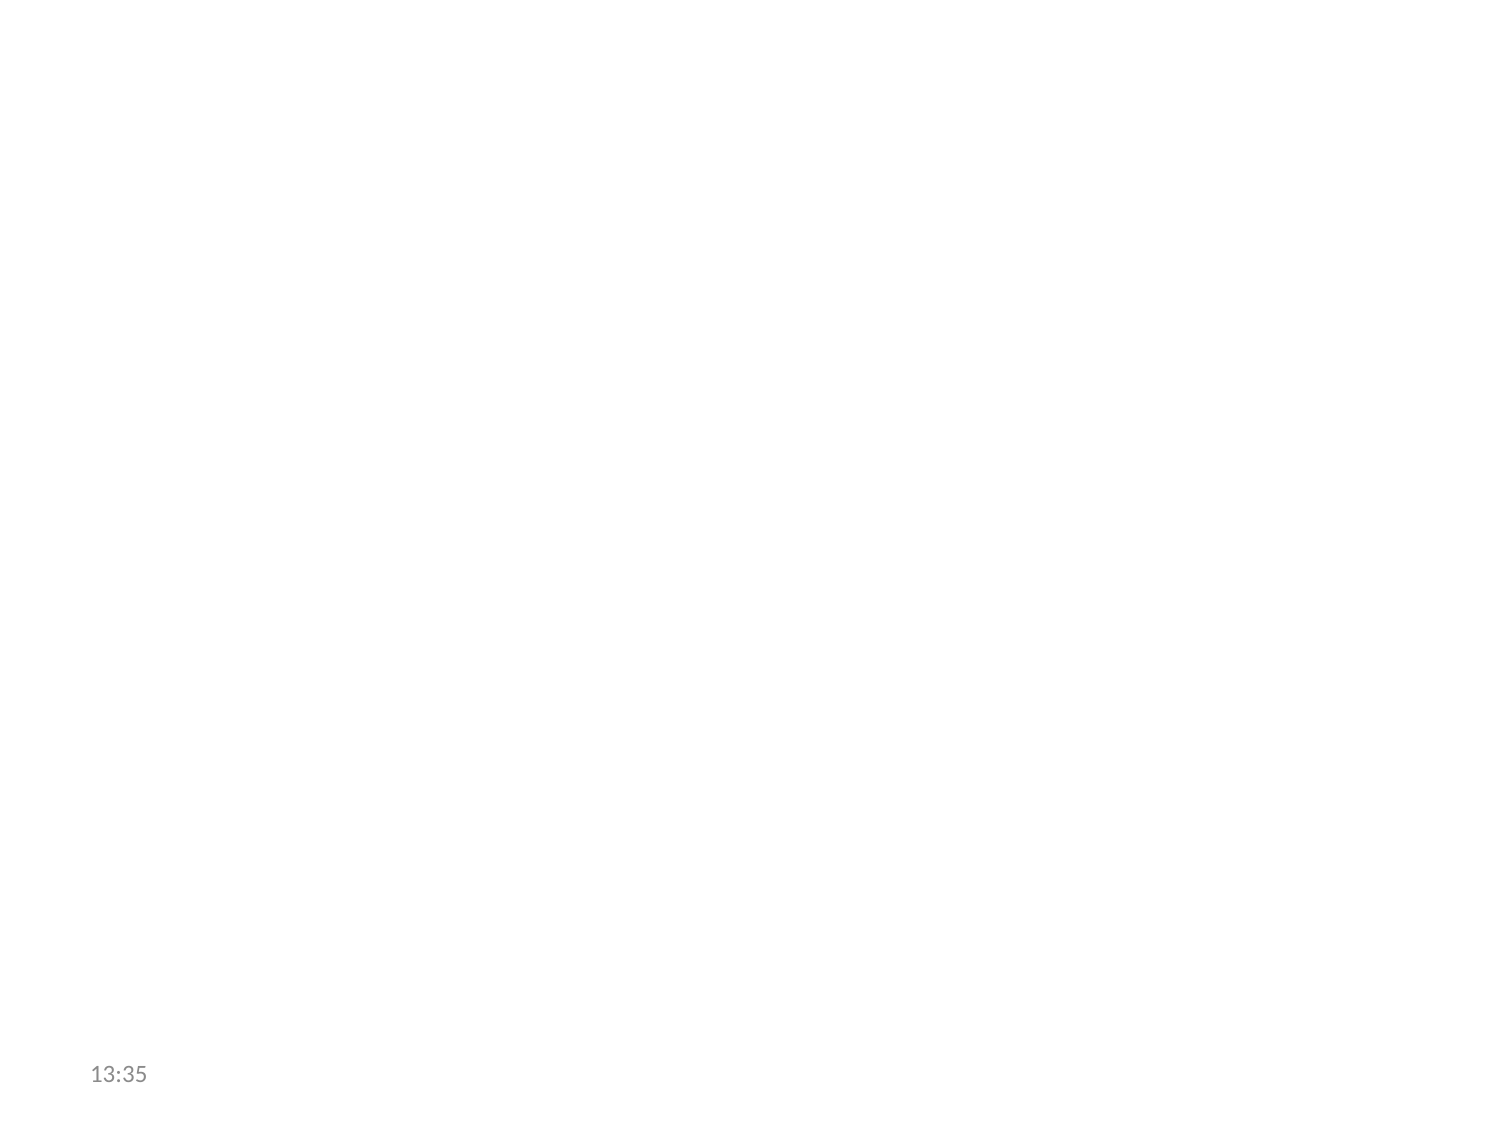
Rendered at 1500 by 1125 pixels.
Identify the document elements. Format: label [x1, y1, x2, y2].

slide_number [75, 1042, 425, 1103]
